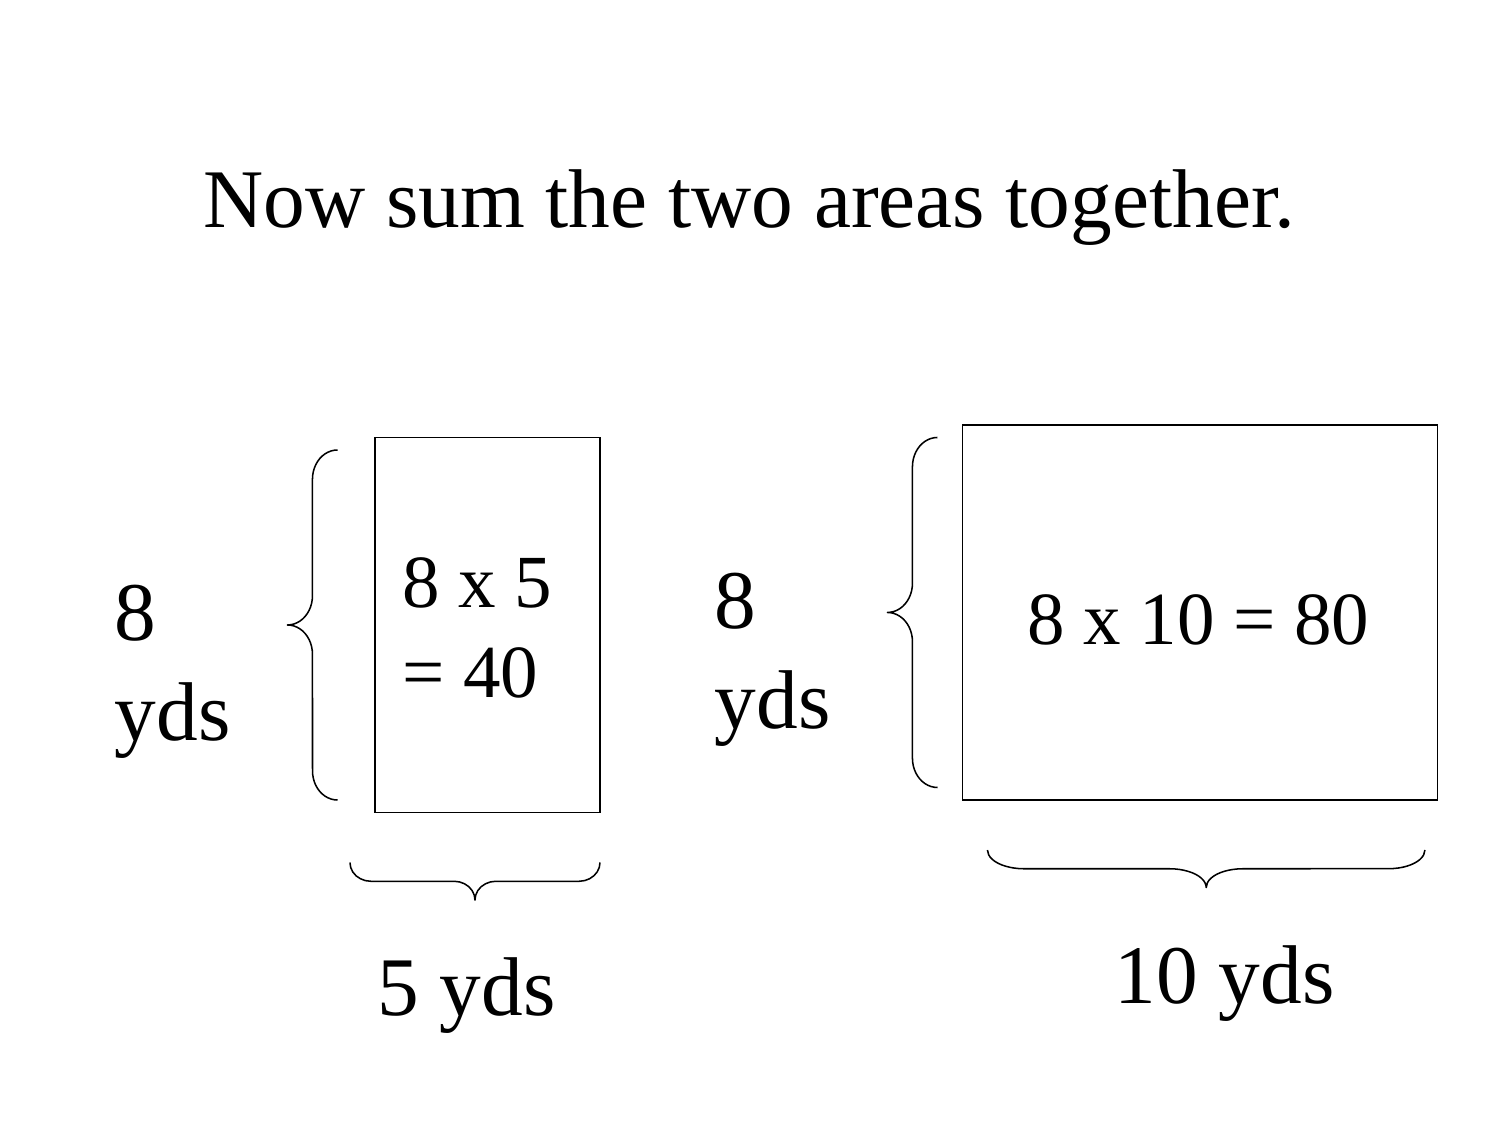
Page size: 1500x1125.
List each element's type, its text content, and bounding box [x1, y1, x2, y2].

text_box [374, 437, 600, 813]
text_box [987, 849, 1425, 888]
text_box 8 yds [699, 537, 888, 753]
text_box 8 yds [99, 549, 288, 765]
text_box [962, 424, 1438, 800]
text_box [887, 437, 938, 788]
text_box 10 yds [1037, 912, 1500, 1028]
text_box 8 x 5 = 40 [387, 524, 575, 720]
text_box [287, 450, 338, 801]
text_box 8 x 10 = 80 [1012, 562, 1413, 668]
text_box Now sum the two areas together. [112, 99, 1388, 288]
text_box [349, 862, 601, 901]
text_box 5 yds [362, 924, 613, 1040]
